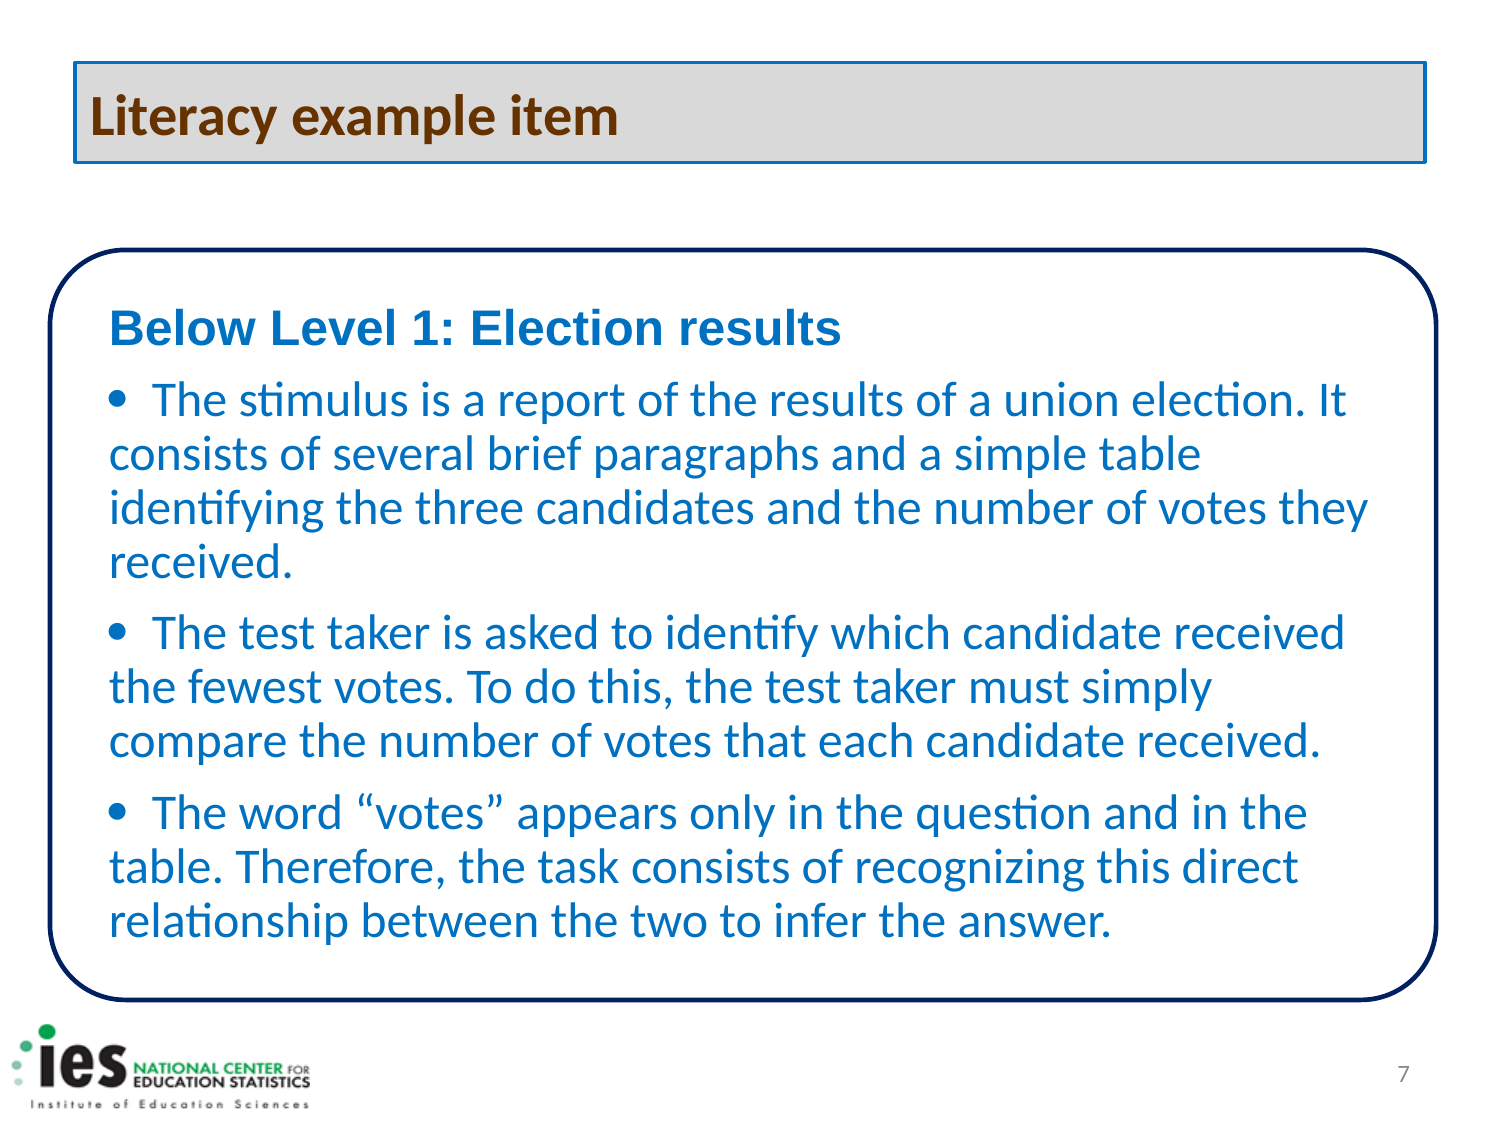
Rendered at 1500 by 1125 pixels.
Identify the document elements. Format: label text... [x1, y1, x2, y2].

title Literacy example item [75, 62, 1425, 163]
slide_number 7 [1074, 1042, 1425, 1103]
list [49, 249, 1438, 1001]
picture [0, 1011, 337, 1125]
